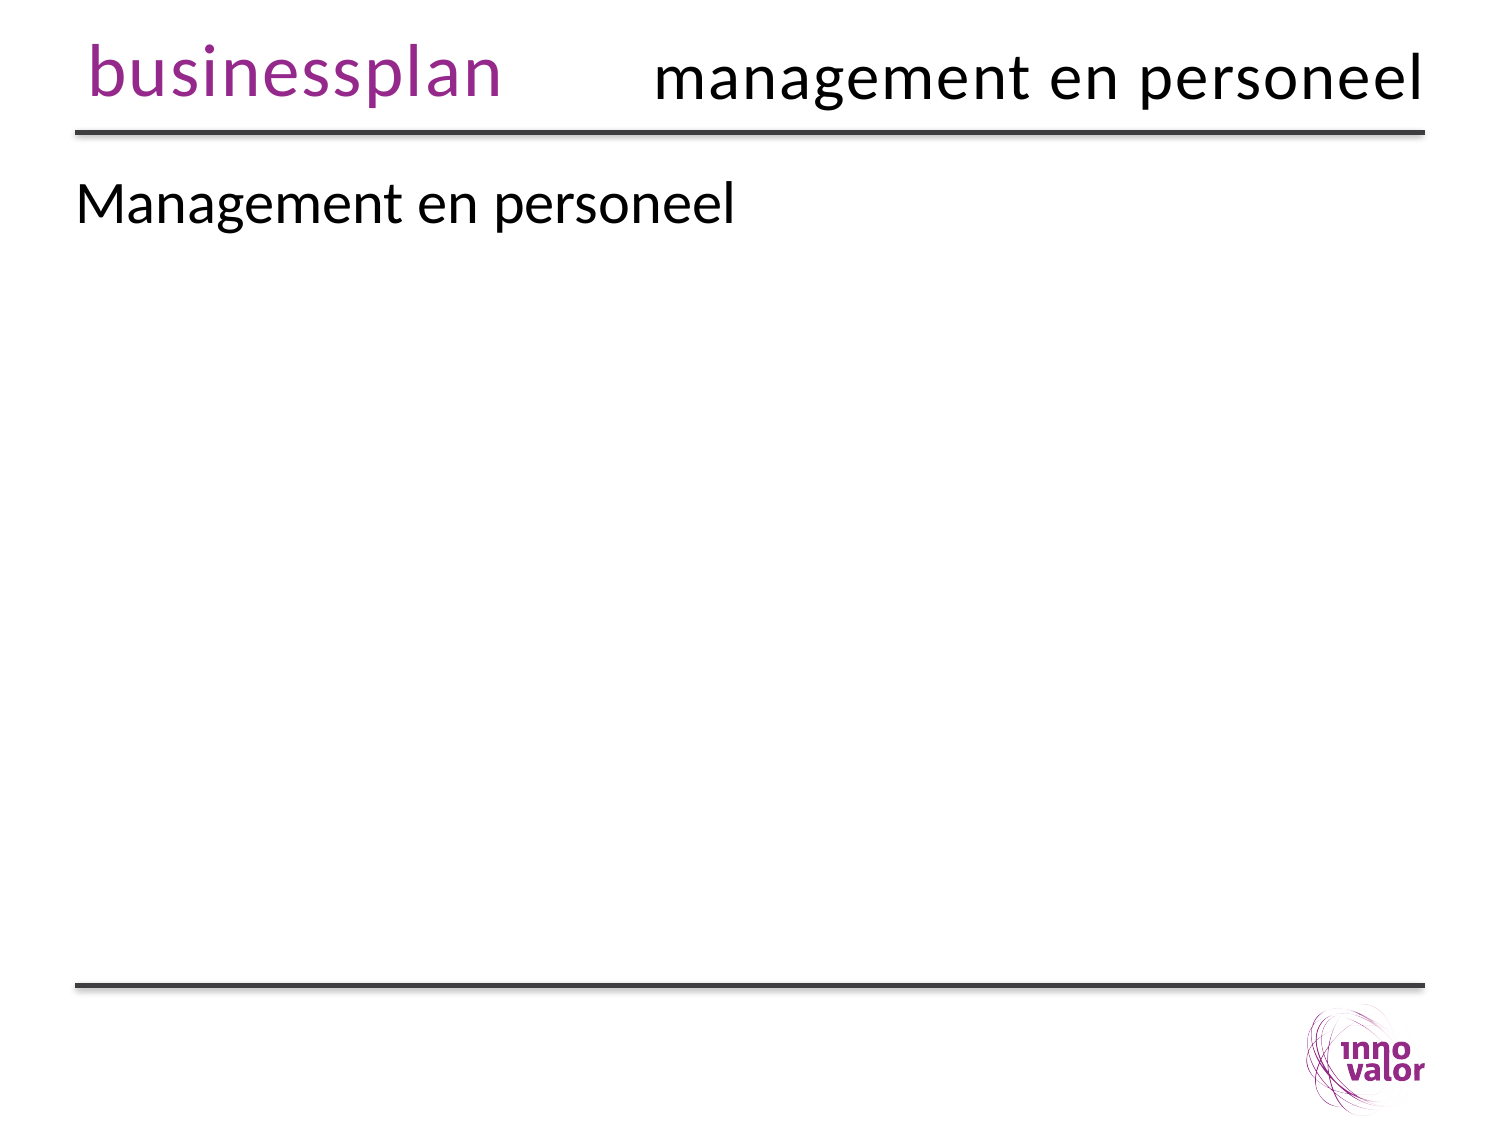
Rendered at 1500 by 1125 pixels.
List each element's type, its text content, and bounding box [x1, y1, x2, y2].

title Management en personeel [75, 152, 1425, 246]
text_box management en personeel [612, 33, 1425, 113]
picture [1306, 1004, 1425, 1116]
